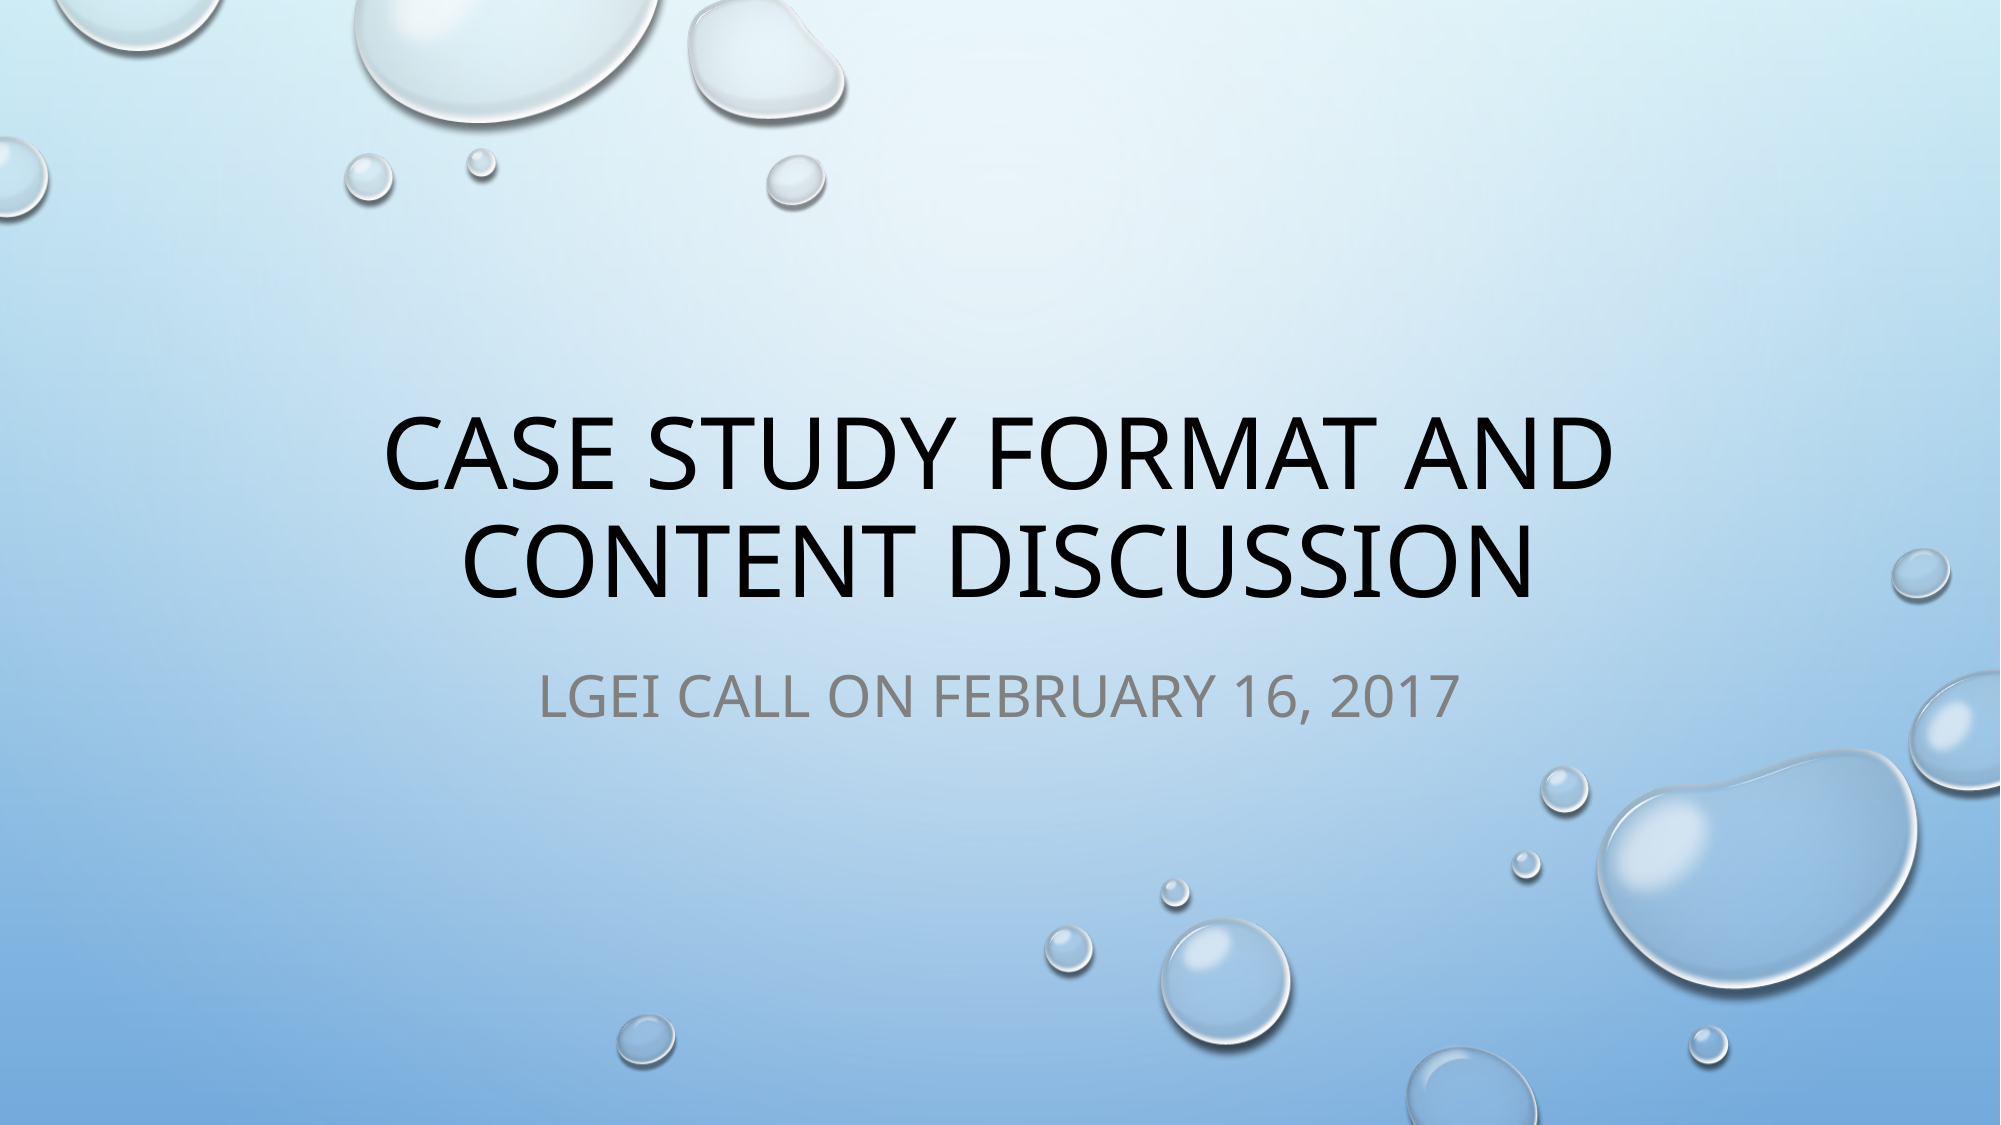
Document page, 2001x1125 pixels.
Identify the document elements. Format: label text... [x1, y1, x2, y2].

title Case Study format and content discussion [287, 215, 1713, 627]
subtitle Lgei call on February 16, 2017 [287, 637, 1713, 863]
picture [0, 0, 2000, 1125]
